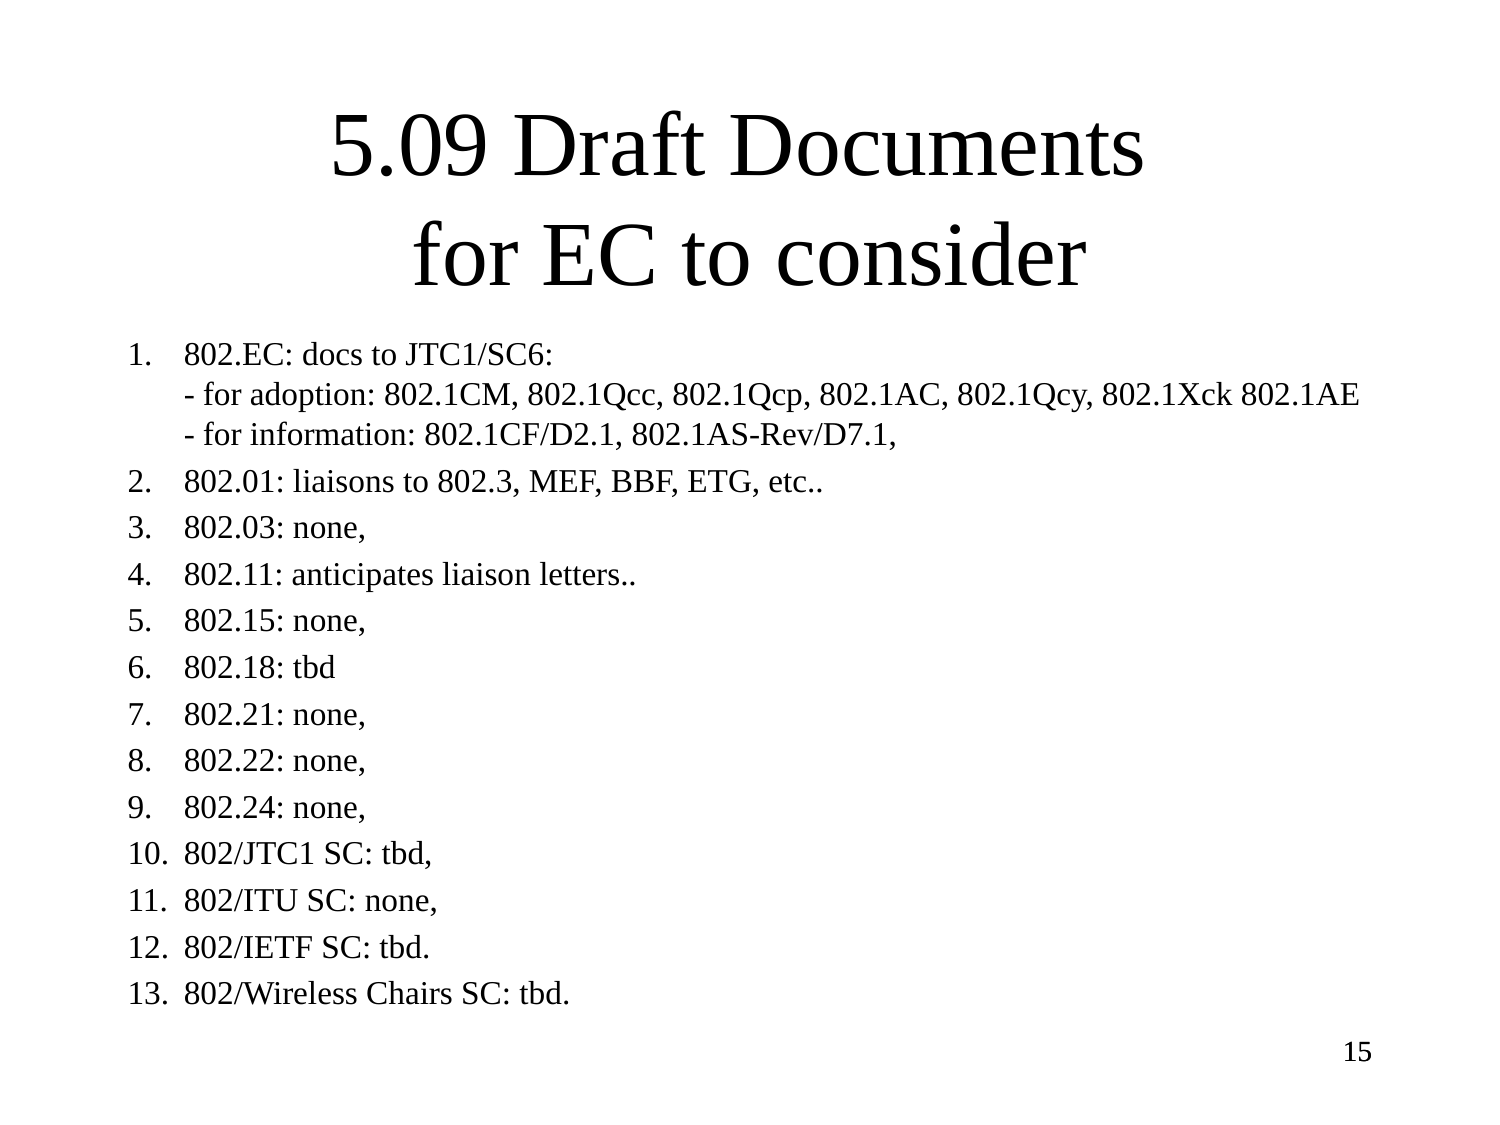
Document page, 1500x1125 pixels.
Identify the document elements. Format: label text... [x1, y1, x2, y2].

text_box 15 [1074, 1024, 1388, 1100]
title 5.09 Draft Documents for EC to consider [112, 99, 1388, 288]
text_box 802.EC: docs to JTC1/SC6: - for adoption: 802.1CM, 802.1Qcc, 802.1Qcp, 802.1AC, 802.1Qcy, 802.1Xck 802.1AE - for information: 802.1CF/D2.1, 802.1AS-Rev/D7.1, 802.01: liaisons to 802.3, MEF, BBF, ETG, etc.. 802.03: none, 802.11: anticipates liaison letters.. 802.15: none, 802.18: tbd 802.21: none, 802.22: none, 802.24: none, 802/JTC1 SC: tbd, 802/ITU SC: none, 802/IETF SC: tbd. 802/Wireless Chairs SC: tbd. [112, 324, 1388, 1000]
